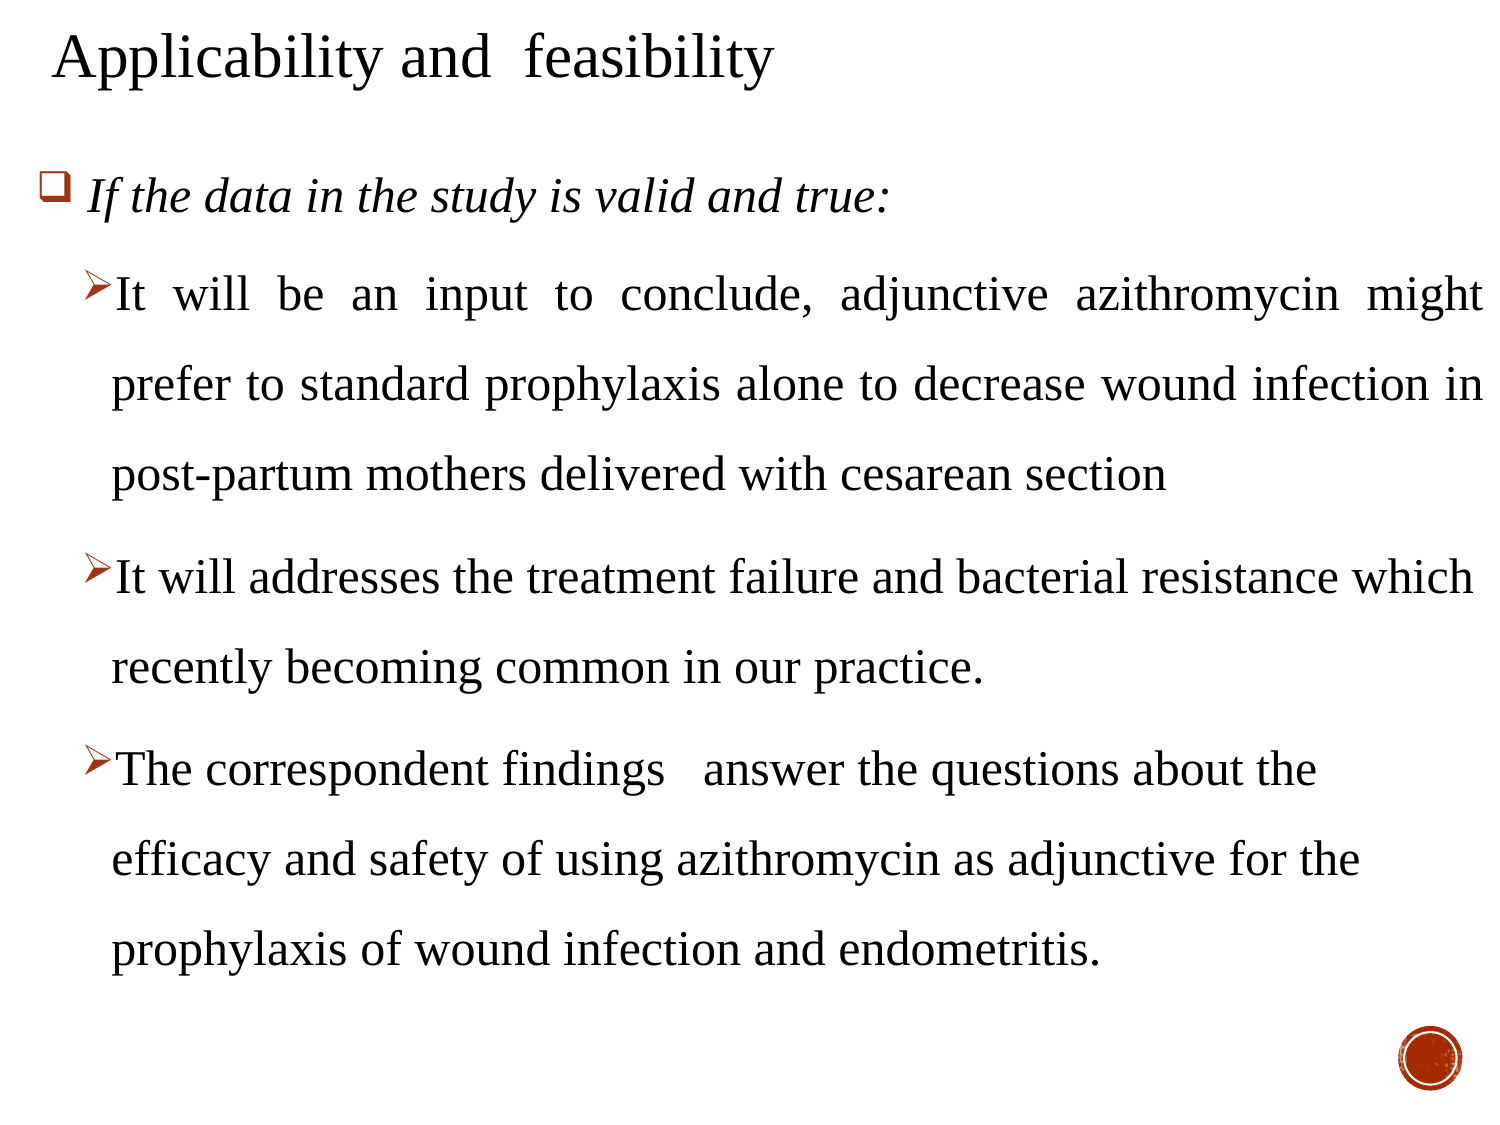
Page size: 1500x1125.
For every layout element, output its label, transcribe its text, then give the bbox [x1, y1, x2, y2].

list If the data in the study is valid and true: It will be an input to conclude, adjunctive azithromycin might prefer to standard prophylaxis alone to decrease wound infection in post-partum mothers delivered with cesarean section It will addresses the treatment failure and bacterial resistance which recently becoming common in our practice. The correspondent findings answer the questions about the efficacy and safety of using azithromycin as adjunctive for the prophylaxis of wound infection and endometritis. [21, 124, 1500, 1089]
slide_number [1391, 1028, 1471, 1089]
title Applicability and feasibility [36, 15, 1312, 99]
